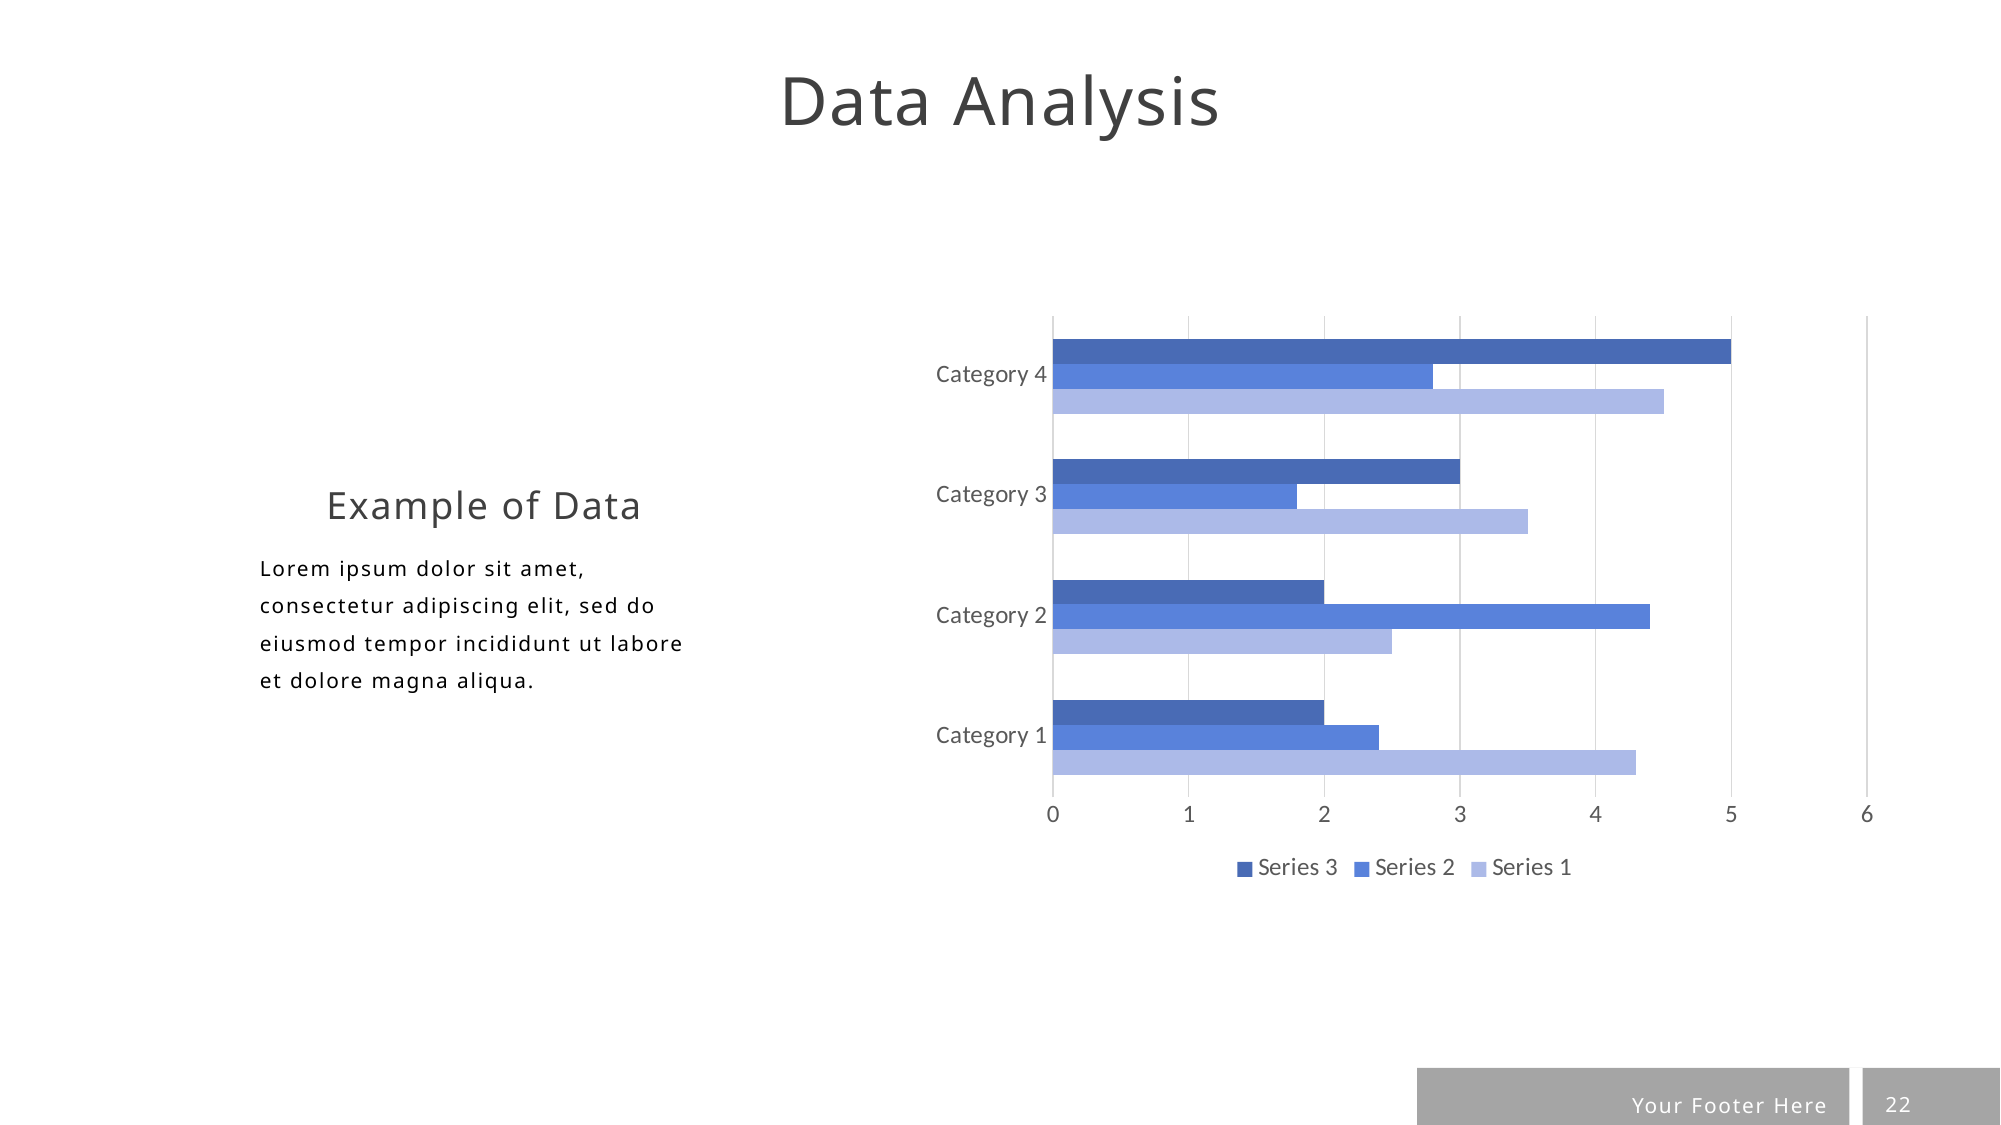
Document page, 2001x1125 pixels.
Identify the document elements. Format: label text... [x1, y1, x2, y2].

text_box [1417, 1067, 2000, 1125]
text_box Example of Data [311, 475, 657, 535]
text_box Data Analysis [626, 51, 1374, 146]
text_box Lorem ipsum dolor sit amet, consectetur adipiscing elit, sed do eiusmod tempor incididunt ut labore et dolore magna aliqua. [244, 535, 724, 701]
chart [916, 304, 1893, 888]
